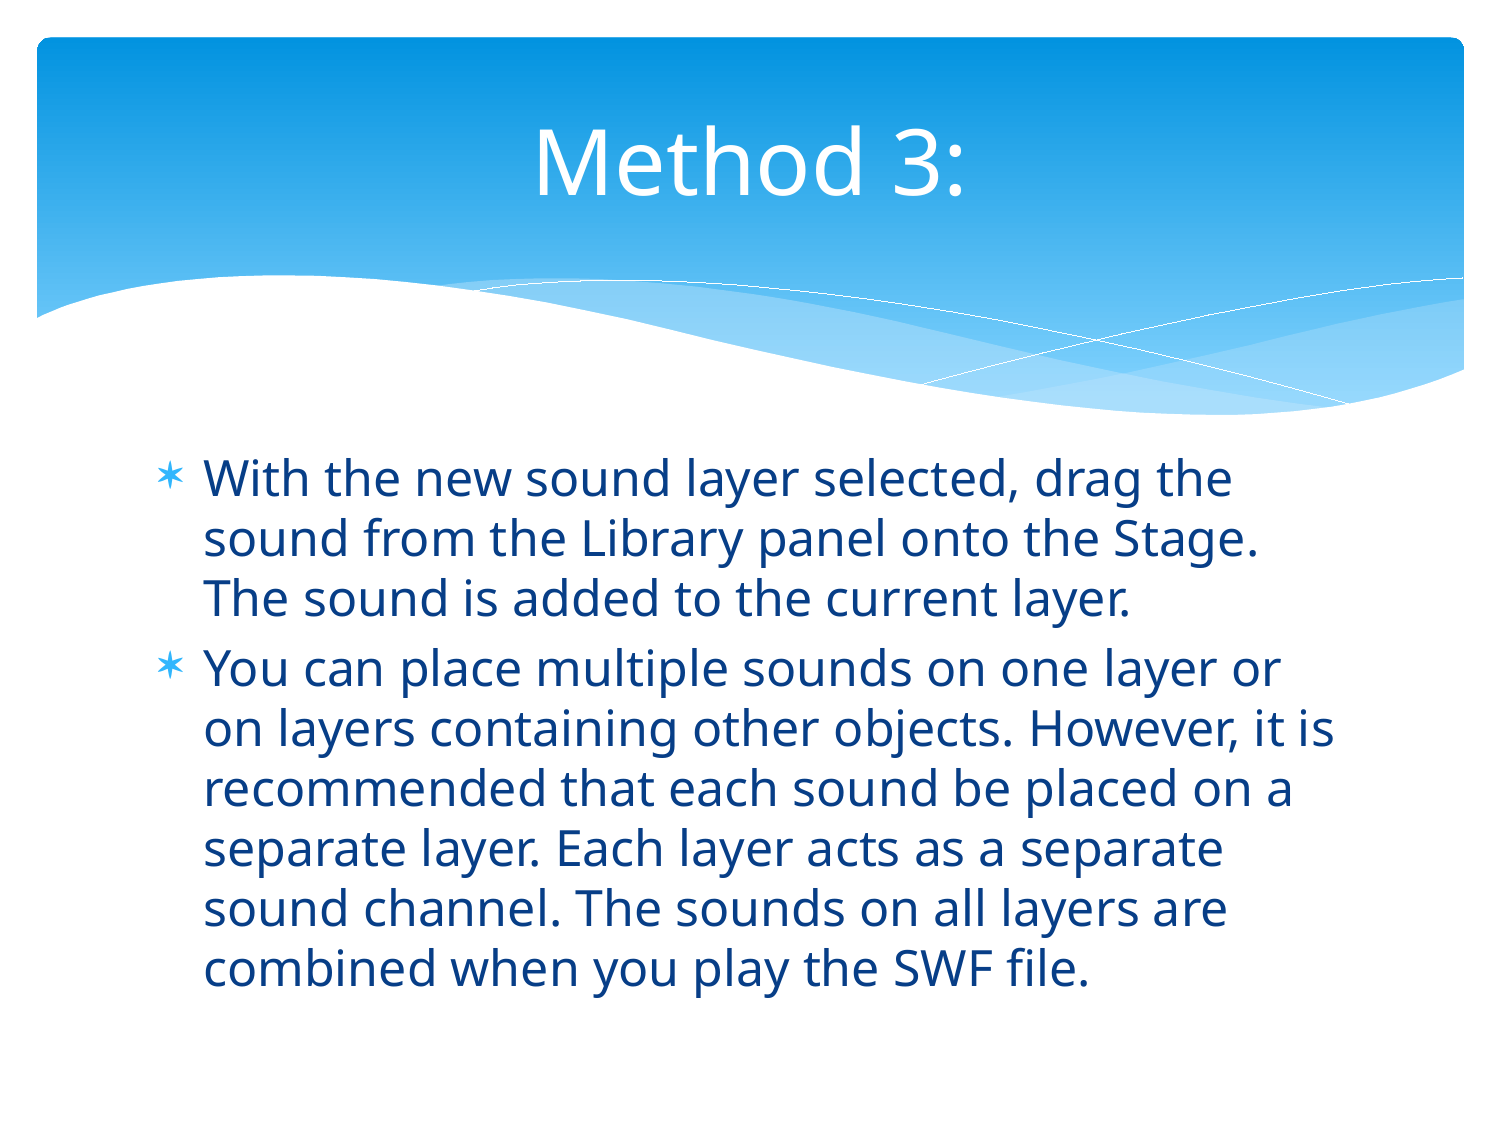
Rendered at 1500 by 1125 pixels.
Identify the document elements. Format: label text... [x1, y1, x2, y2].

title Method 3: [75, 55, 1425, 261]
list With the new sound layer selected, drag the sound from the Library panel onto the Stage. The sound is added to the current layer. You can place multiple sounds on one layer or on layers containing other objects. However, it is recommended that each sound be placed on a separate layer. Each layer acts as a separate sound channel. The sounds on all layers are combined when you play the SWF file. [143, 438, 1359, 1005]
